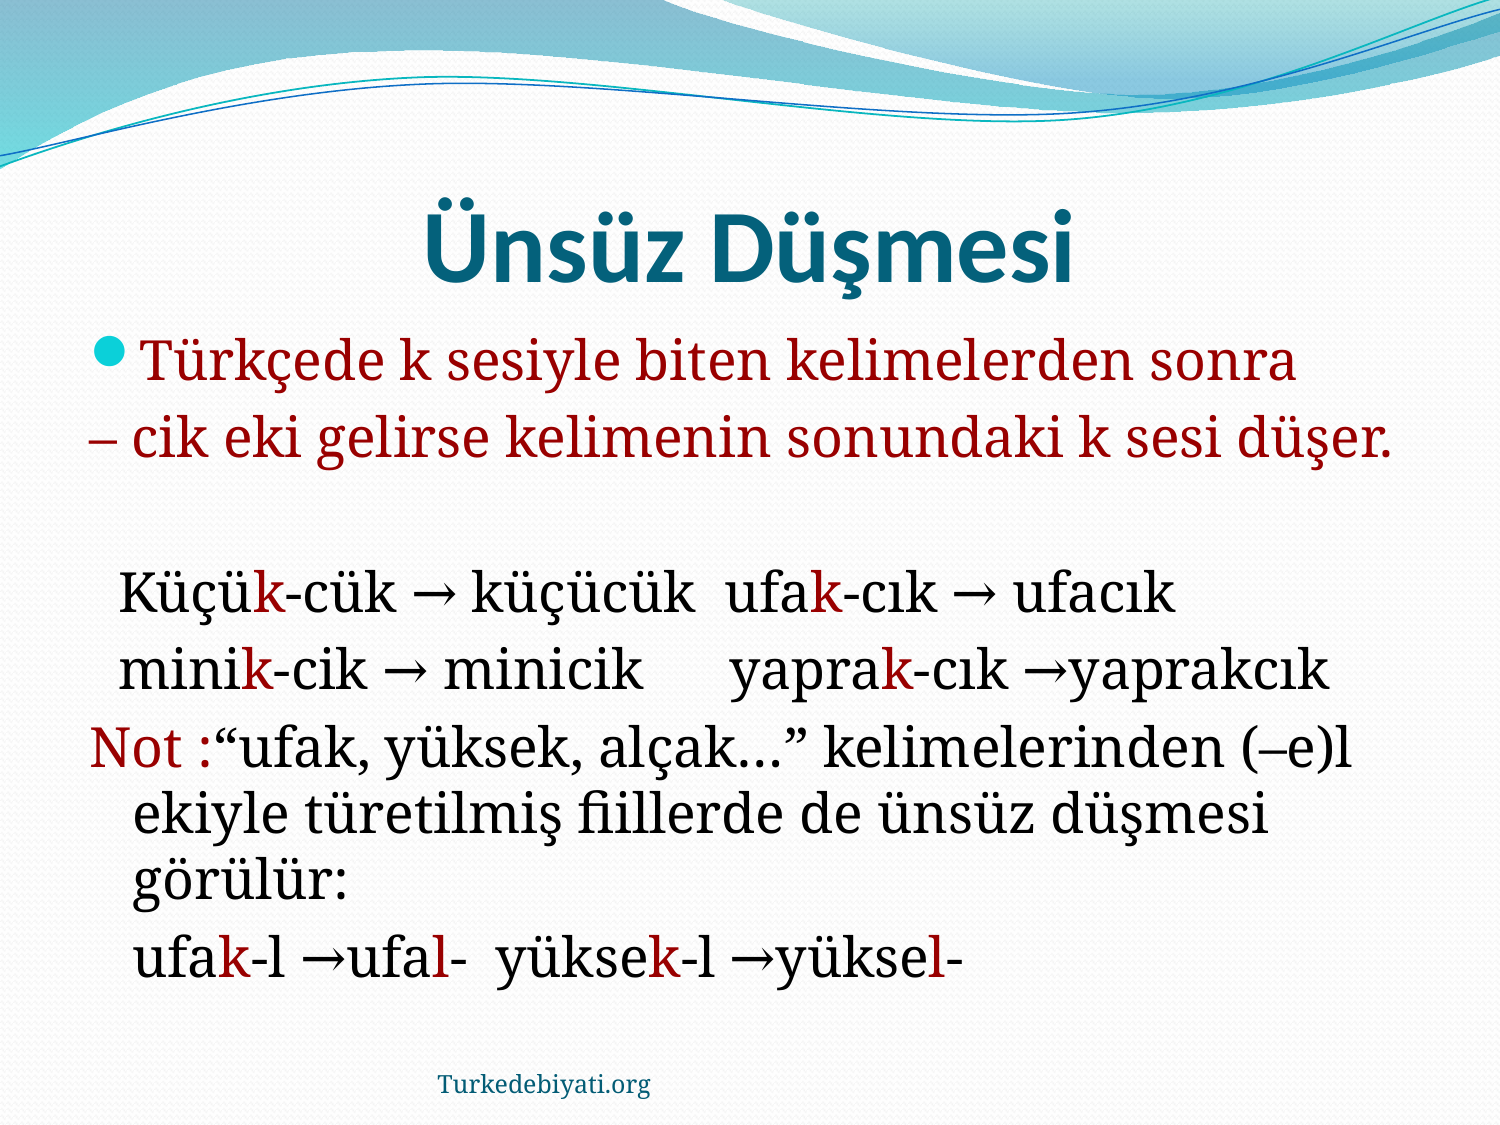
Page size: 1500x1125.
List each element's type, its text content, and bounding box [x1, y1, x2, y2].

title Ünsüz Düşmesi [75, 115, 1425, 303]
footer Turkedebiyati.org [437, 1042, 988, 1103]
list Türkçede k sesiyle biten kelimelerden sonra – cik eki gelirse kelimenin sonundaki k sesi düşer. Küçük-cük → küçücük ufak-cık → ufacık minik-cik → minicik yaprak-cık →yaprakcık Not :“ufak, yüksek, alçak…” kelimelerinden (–e)l ekiyle türetilmiş fiillerde de ünsüz düşmesi görülür: ufak-l →ufal- yüksek-l →yüksel- [75, 317, 1425, 1038]
